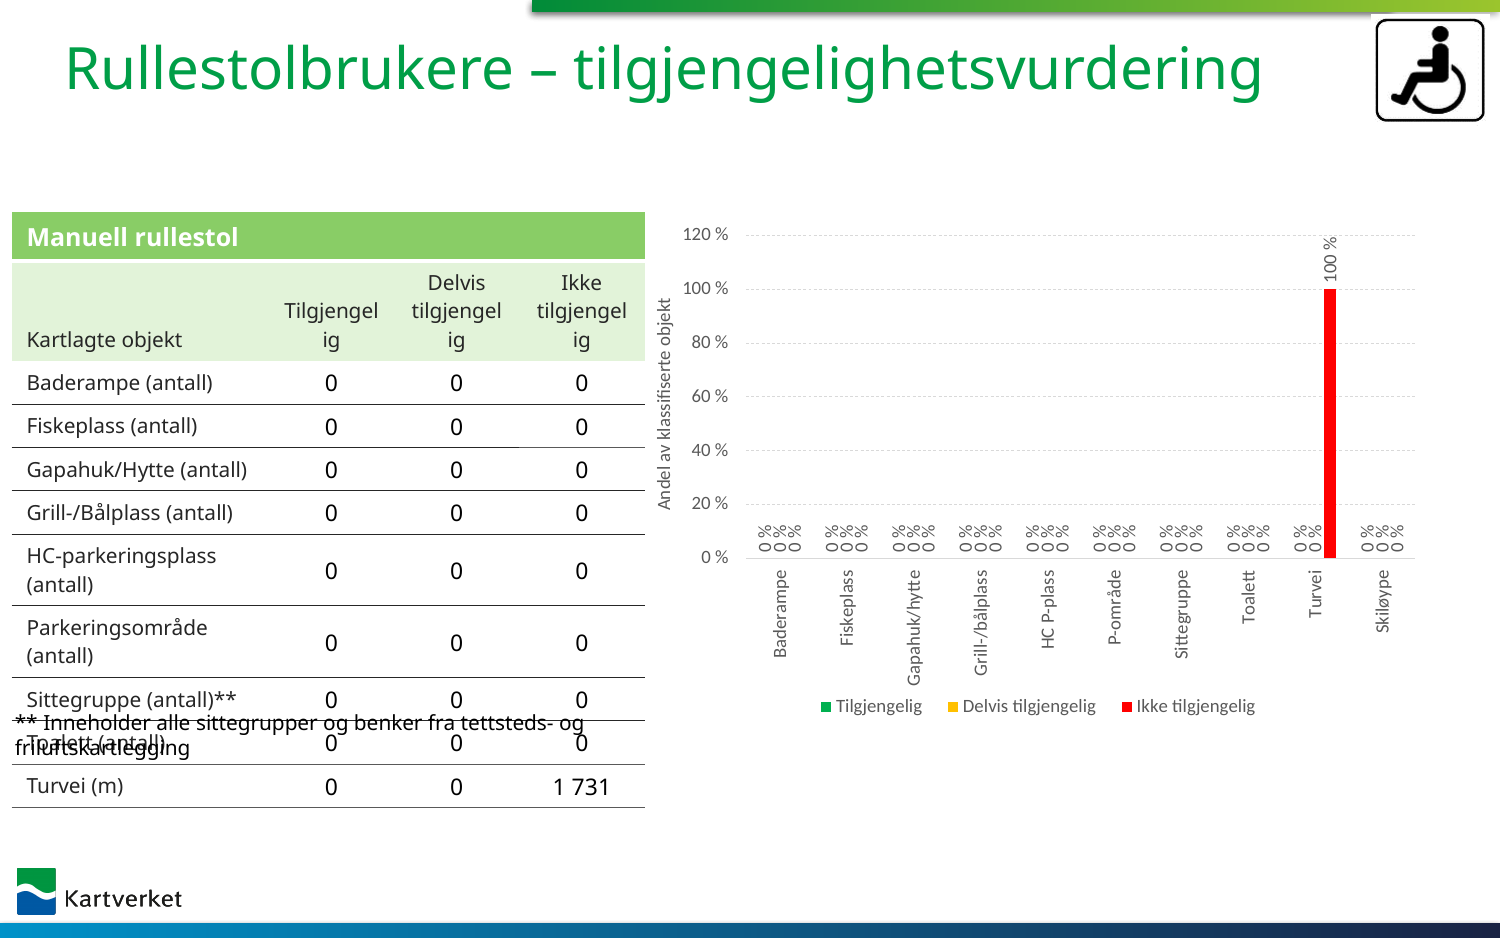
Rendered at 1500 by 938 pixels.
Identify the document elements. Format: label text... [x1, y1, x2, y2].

table_cell Gapahuk/Hytte (antall) [12, 448, 269, 490]
table_cell 0 [394, 535, 519, 605]
table_cell Kartlagte objekt [12, 263, 269, 361]
table_cell 0 [269, 448, 394, 490]
table_cell Parkeringsområde (antall) [12, 606, 269, 677]
table_cell HC-parkeringsplass (antall) [12, 535, 269, 605]
table_cell 0 [394, 678, 519, 702]
table_cell Ikke tilgjengelig [519, 263, 638, 361]
table_cell 0 [269, 768, 394, 807]
table_cell 1 731 [519, 768, 645, 807]
table_cell 0 [394, 448, 519, 490]
picture [643, 218, 1427, 728]
table_header Manuell rullestol [12, 212, 645, 259]
table_cell 0 [519, 535, 638, 605]
table_cell 0 [394, 606, 519, 677]
table_cell Turvei (m) [12, 768, 269, 807]
table_cell 0 [269, 405, 394, 447]
text_box Rullestolbrukere – tilgjengelighetsvurdering [49, 12, 1372, 109]
table_cell 0 [394, 768, 519, 807]
table_cell 0 [519, 491, 638, 534]
table_cell Baderampe (antall) [12, 361, 269, 404]
table_cell 0 [519, 678, 638, 702]
table_cell Tilgjengelig [269, 263, 394, 361]
table_cell 0 [394, 361, 519, 404]
text_box ** Inneholder alle sittegrupper og benker fra tettsteds- og friluftskartlegging [0, 702, 745, 768]
table_cell Sittegruppe (antall)** [12, 678, 269, 702]
table_cell 0 [519, 606, 638, 677]
picture [1371, 13, 1491, 127]
table_cell Grill-/Bålplass (antall) [12, 491, 269, 534]
table_cell 0 [269, 535, 394, 605]
table_cell Fiskeplass (antall) [12, 405, 269, 447]
table_cell 0 [269, 361, 394, 404]
table_cell 0 [519, 448, 638, 490]
table_cell 0 [394, 491, 519, 534]
table_cell 0 [269, 491, 394, 534]
table_cell 0 [394, 405, 519, 447]
table_cell 0 [269, 678, 394, 702]
table_cell 0 [269, 606, 394, 677]
table_cell 0 [519, 361, 638, 404]
table_cell Delvis tilgjengelig [394, 263, 519, 361]
table_cell 0 [519, 405, 638, 447]
